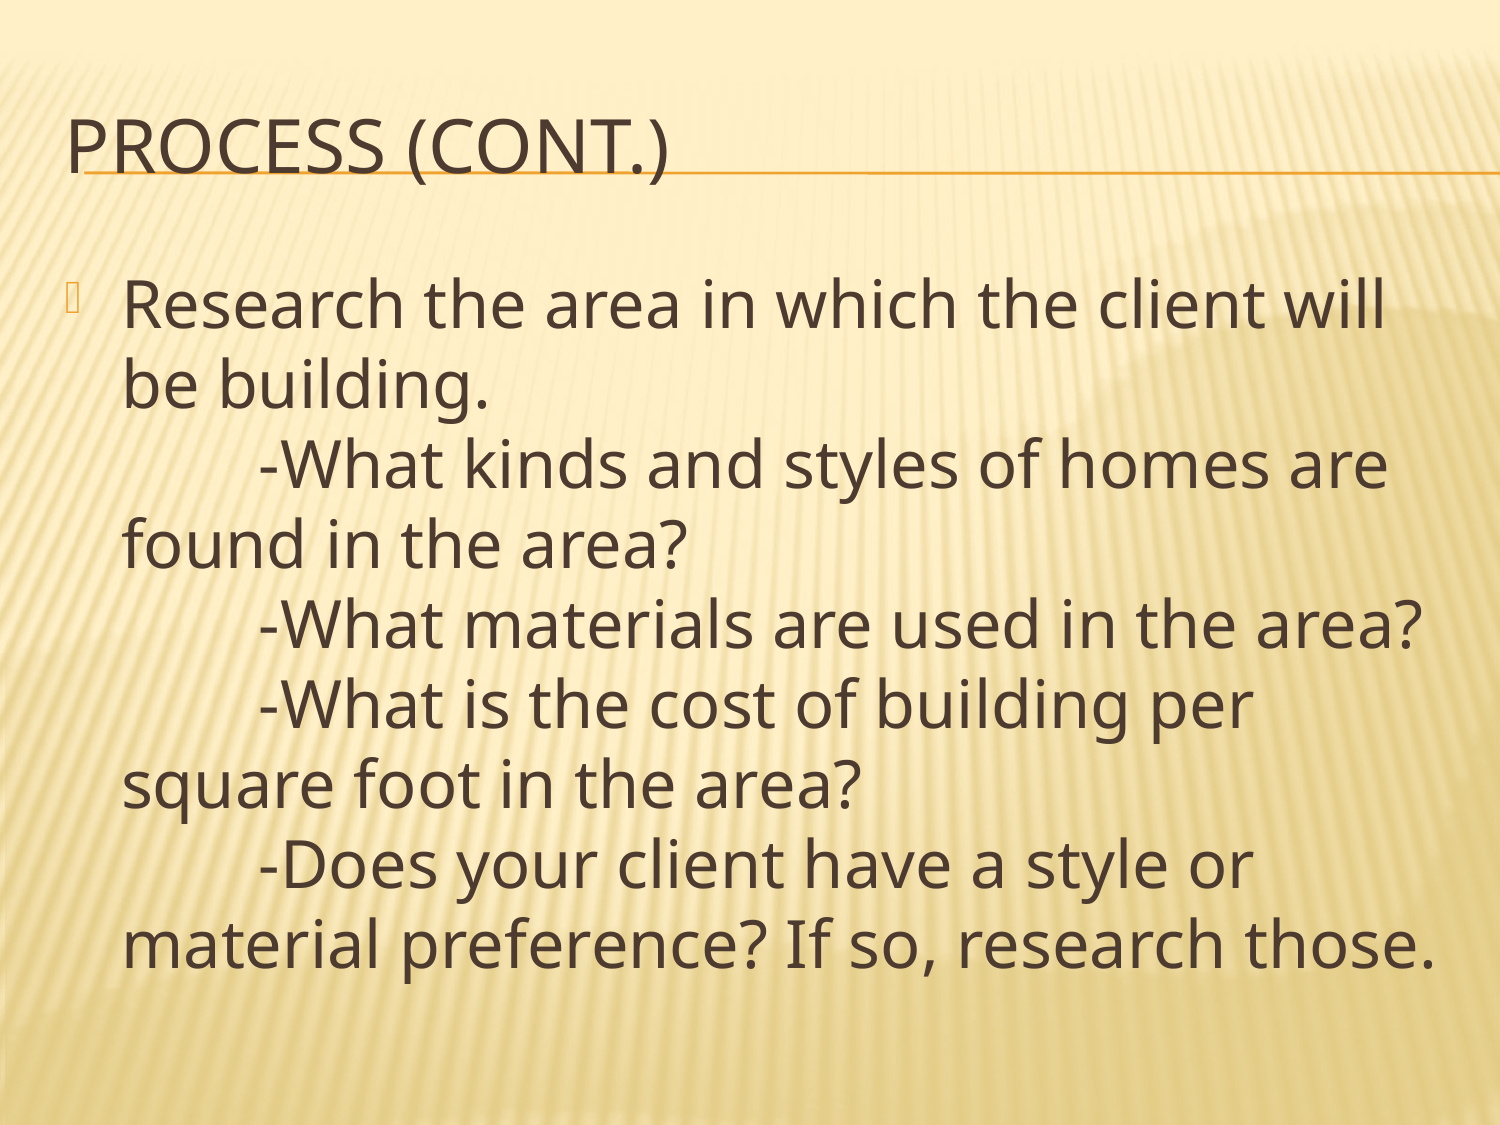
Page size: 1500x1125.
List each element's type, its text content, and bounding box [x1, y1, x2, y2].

title Process (cont.) [50, 75, 1475, 213]
list Research the area in which the client will be building. -What kinds and styles of homes are found in the area? -What materials are used in the area? -What is the cost of building per square foot in the area? -Does your client have a style or material preference? If so, research those. [50, 254, 1475, 998]
